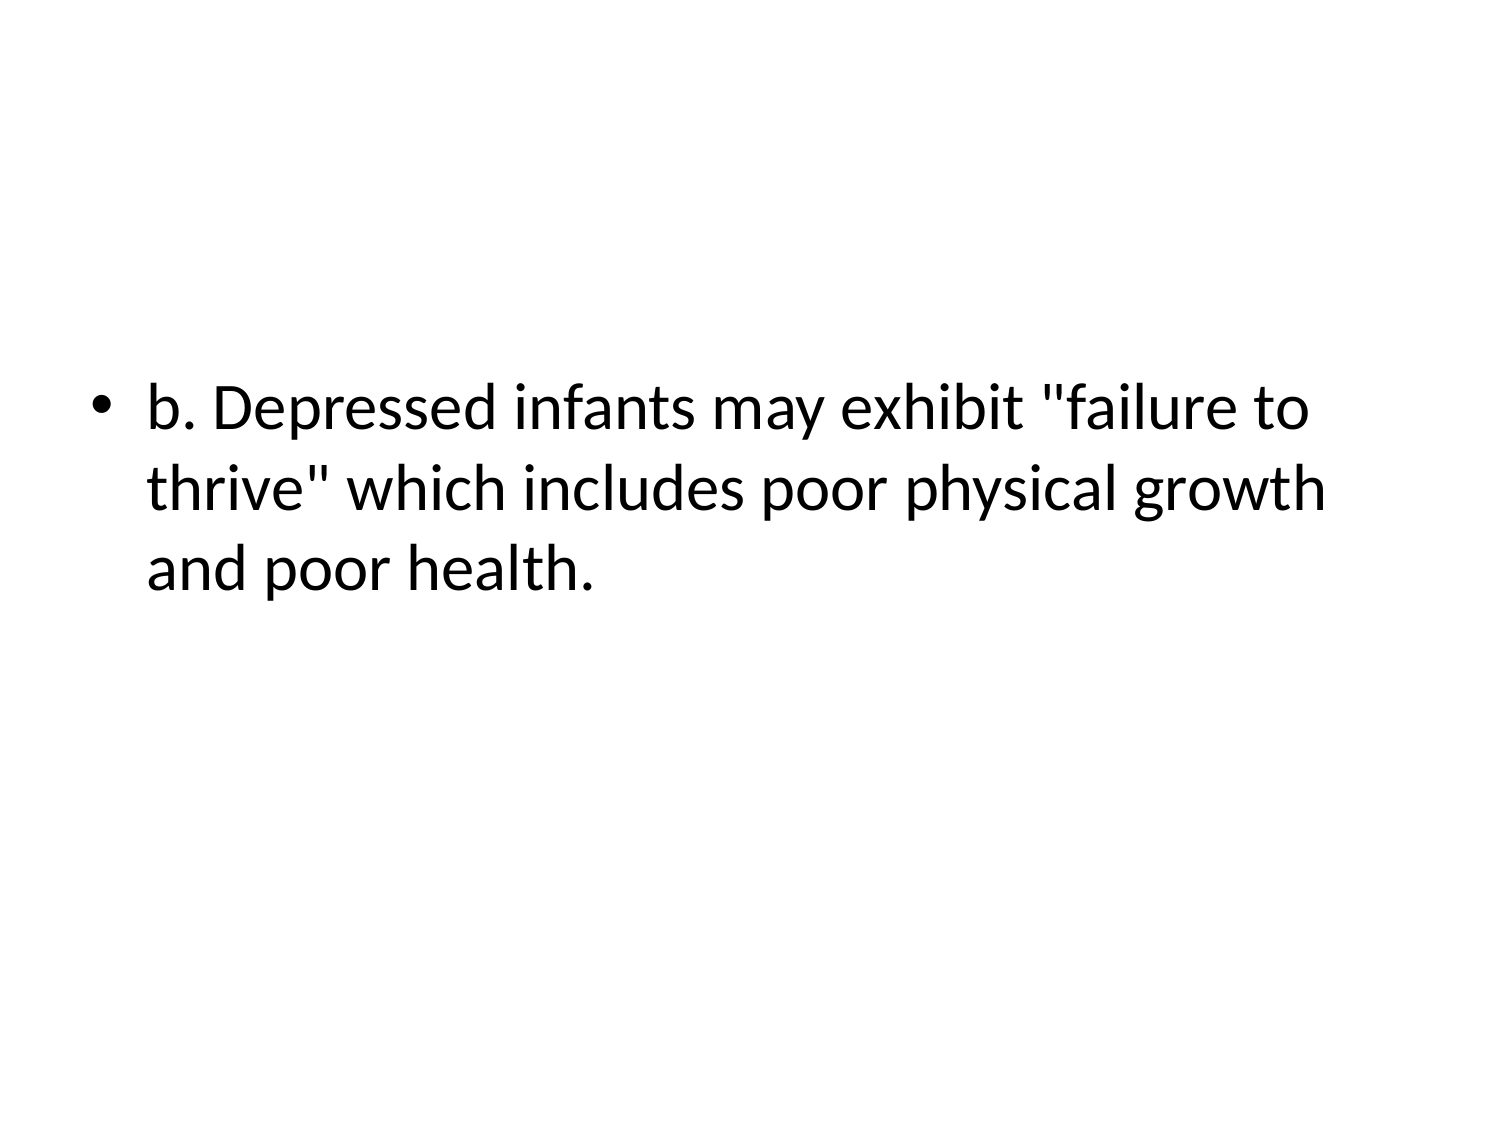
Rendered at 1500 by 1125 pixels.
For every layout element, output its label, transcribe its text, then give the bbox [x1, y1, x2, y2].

list b. Depressed infants may exhibit "failure to thrive" which includes poor physical growth and poor health. [75, 262, 1425, 1005]
